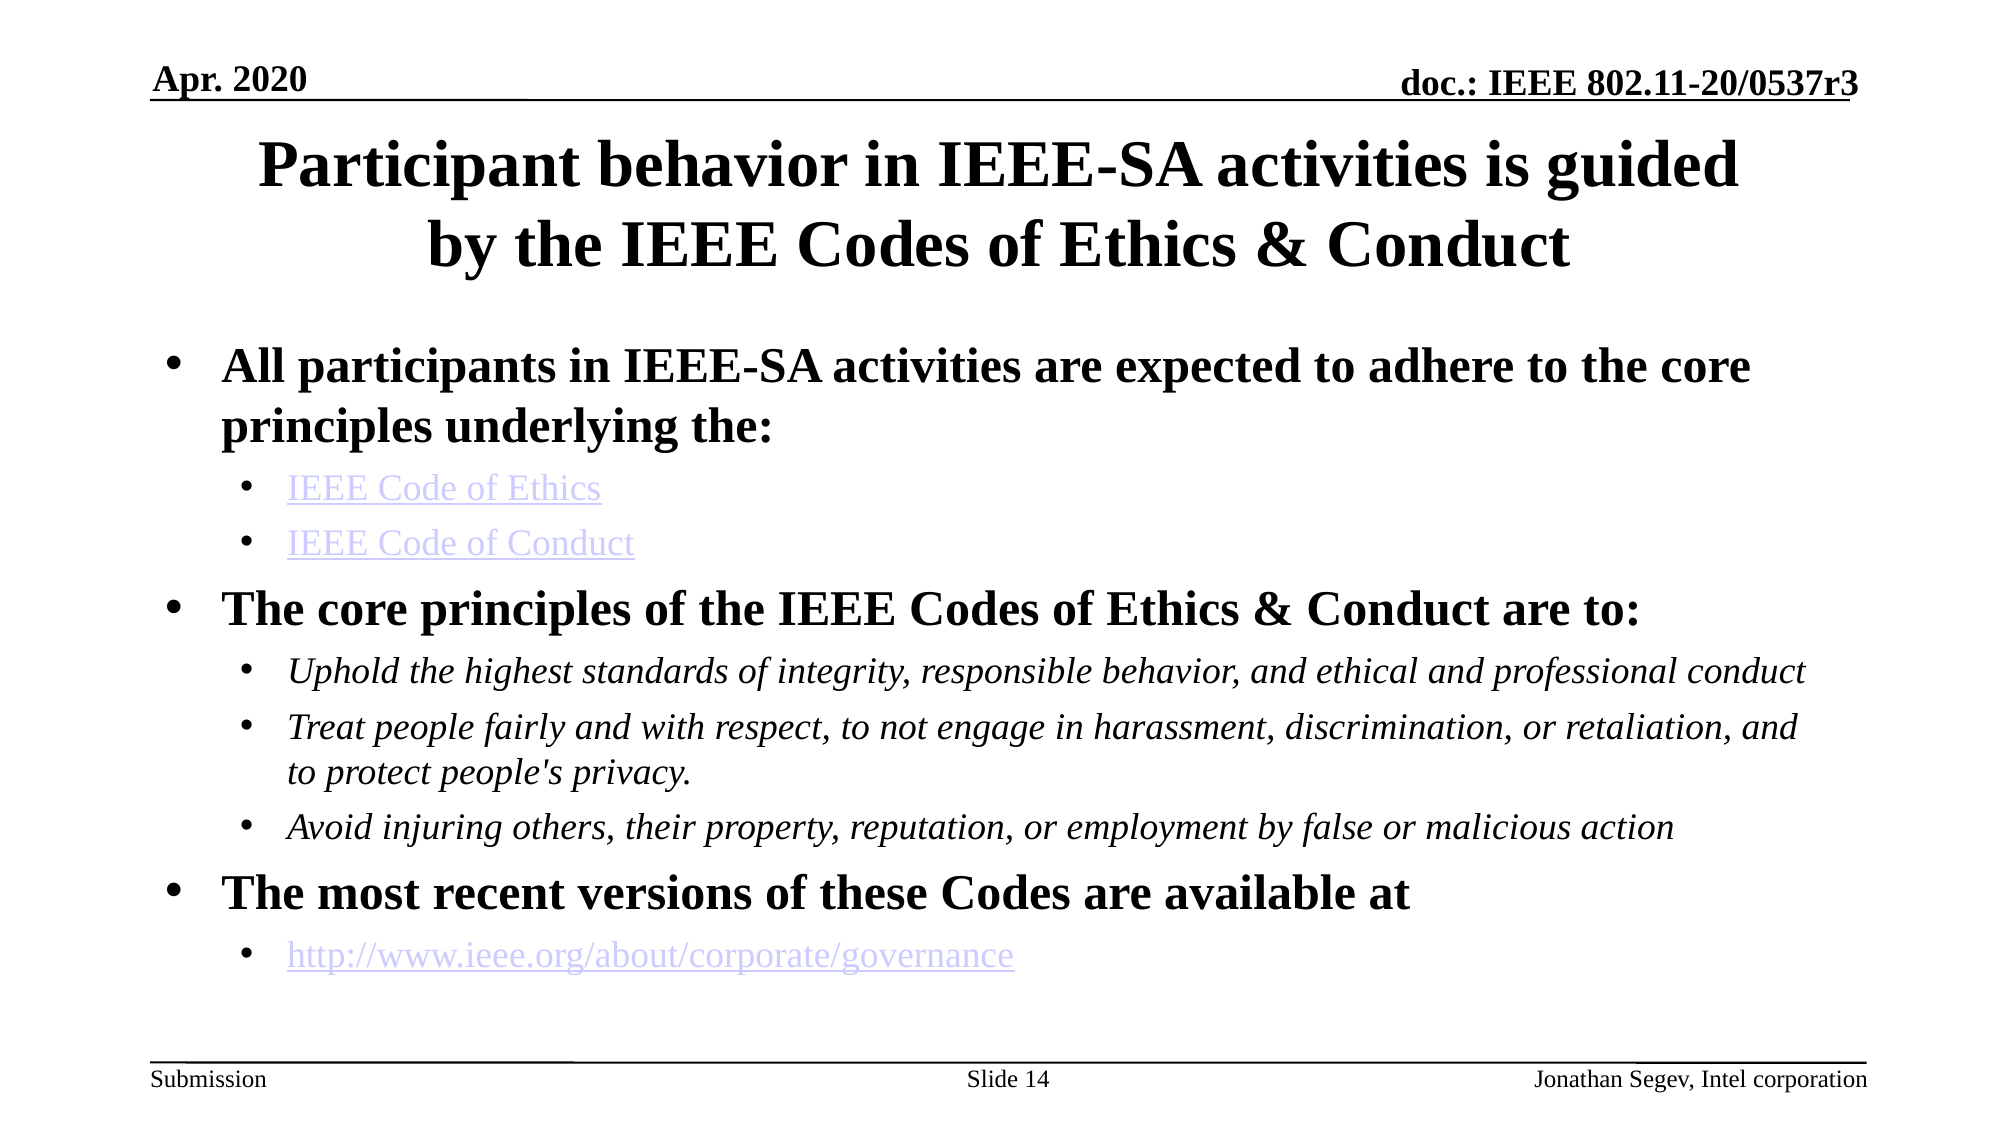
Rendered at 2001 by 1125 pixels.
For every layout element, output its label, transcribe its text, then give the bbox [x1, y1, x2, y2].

title Participant behavior in IEEE-SA activities is guided by the IEEE Codes of Ethics & Conduct [149, 112, 1850, 288]
slide_number Slide 14 [950, 1061, 1067, 1123]
footer Jonathan Segev, Intel corporation [1171, 1061, 1869, 1093]
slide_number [152, 54, 563, 100]
list All participants in IEEE-SA activities are expected to adhere to the core principles underlying the: IEEE Code of Ethics IEEE Code of Conduct The core principles of the IEEE Codes of Ethics & Conduct are to: Uphold the highest standards of integrity, responsible behavior, and ethical and professional conduct Treat people fairly and with respect, to not engage in harassment, discrimination, or retaliation, and to protect people's privacy. Avoid injuring others, their property, reputation, or employment by false or malicious action The most recent versions of these Codes are available at http://www.ieee.org/about/corporate/governance [149, 324, 1850, 1000]
